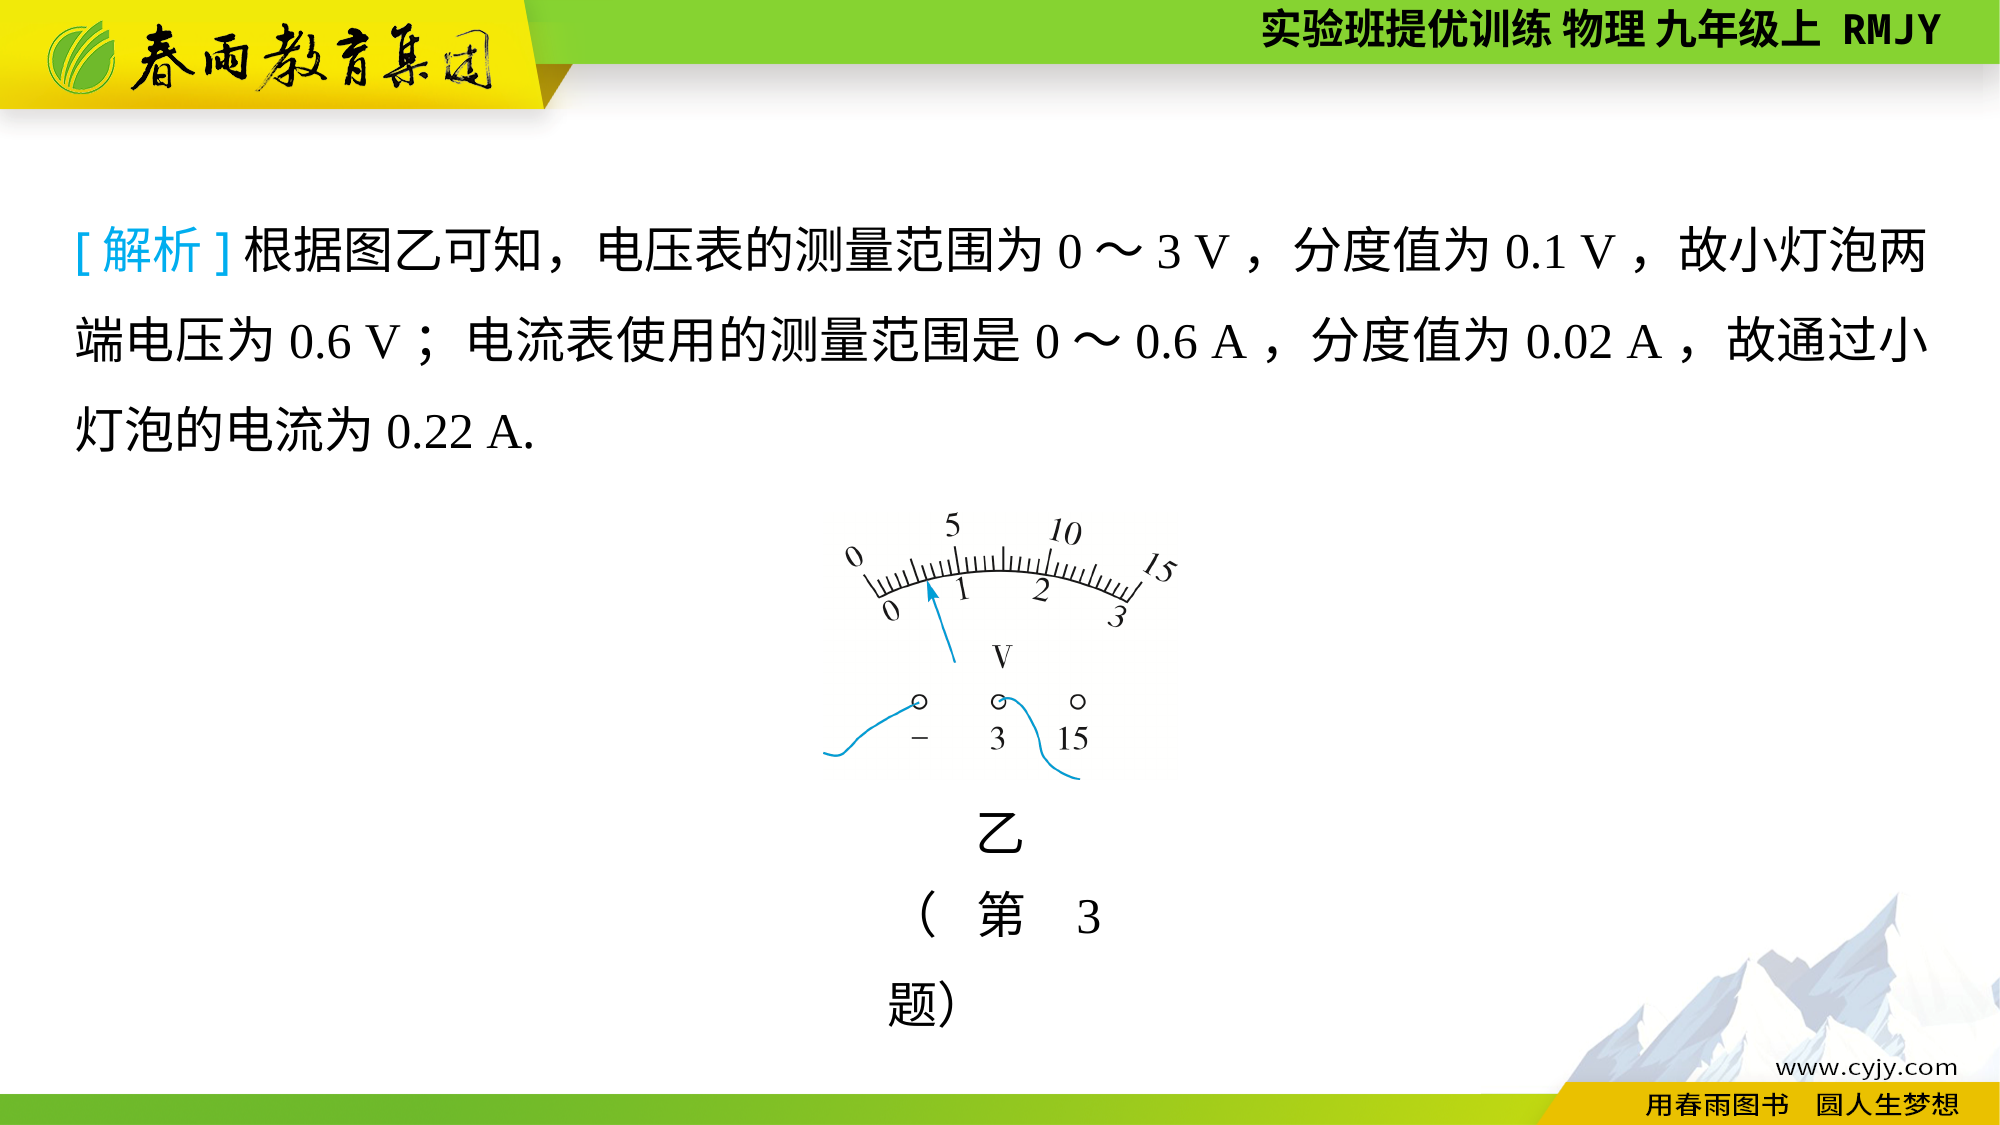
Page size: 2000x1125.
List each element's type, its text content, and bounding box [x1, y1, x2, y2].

text_box （第3题） [873, 846, 1128, 952]
list [解析]根据图乙可知，电压表的测量范围为0～3 V，分度值为0.1 V，故小灯泡两端电压为0.6 V；电流表使用的测量范围是0～0.6 A，分度值为0.02 A，故通过小灯泡的电流为0.22 A. [59, 181, 1944, 458]
picture [0, 0, 2000, 1125]
text_box 乙 [960, 788, 1041, 846]
